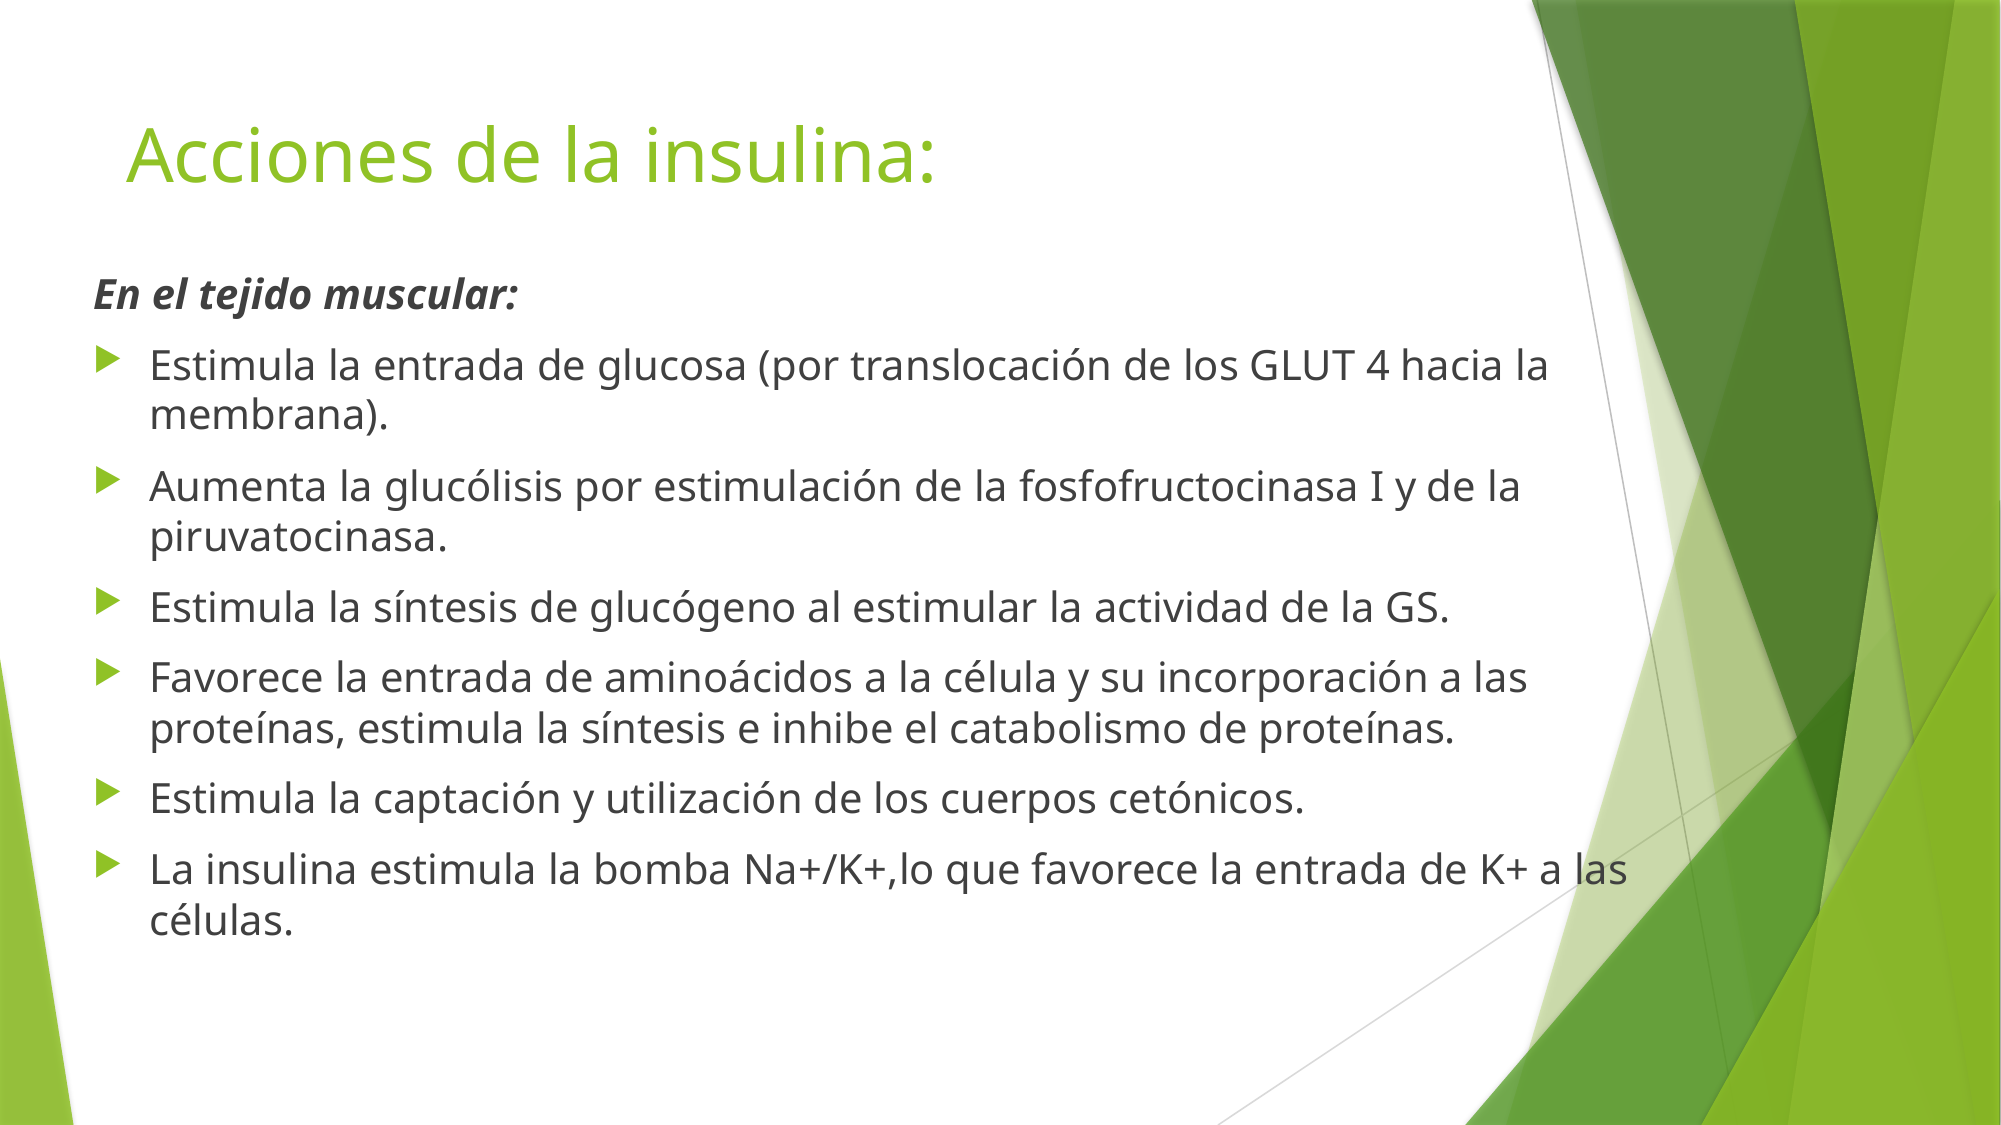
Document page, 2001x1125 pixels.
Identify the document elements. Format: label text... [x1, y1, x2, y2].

list En el tejido muscular: Estimula la entrada de glucosa (por translocación de los GLUT 4 hacia la membrana). Aumenta la glucólisis por estimulación de la fosfofructocinasa I y de la piruvatocinasa. Estimula la síntesis de glucógeno al estimular la actividad de la GS. Favorece la entrada de aminoácidos a la célula y su incorporación a las proteínas, estimula la síntesis e inhibe el catabolismo de proteínas. Estimula la captación y utilización de los cuerpos cetónicos. La insulina estimula la bomba Na+/K+,lo que favorece la entrada de K+ a las células. [78, 259, 1648, 1014]
title Acciones de la insulina: [111, 99, 1522, 259]
